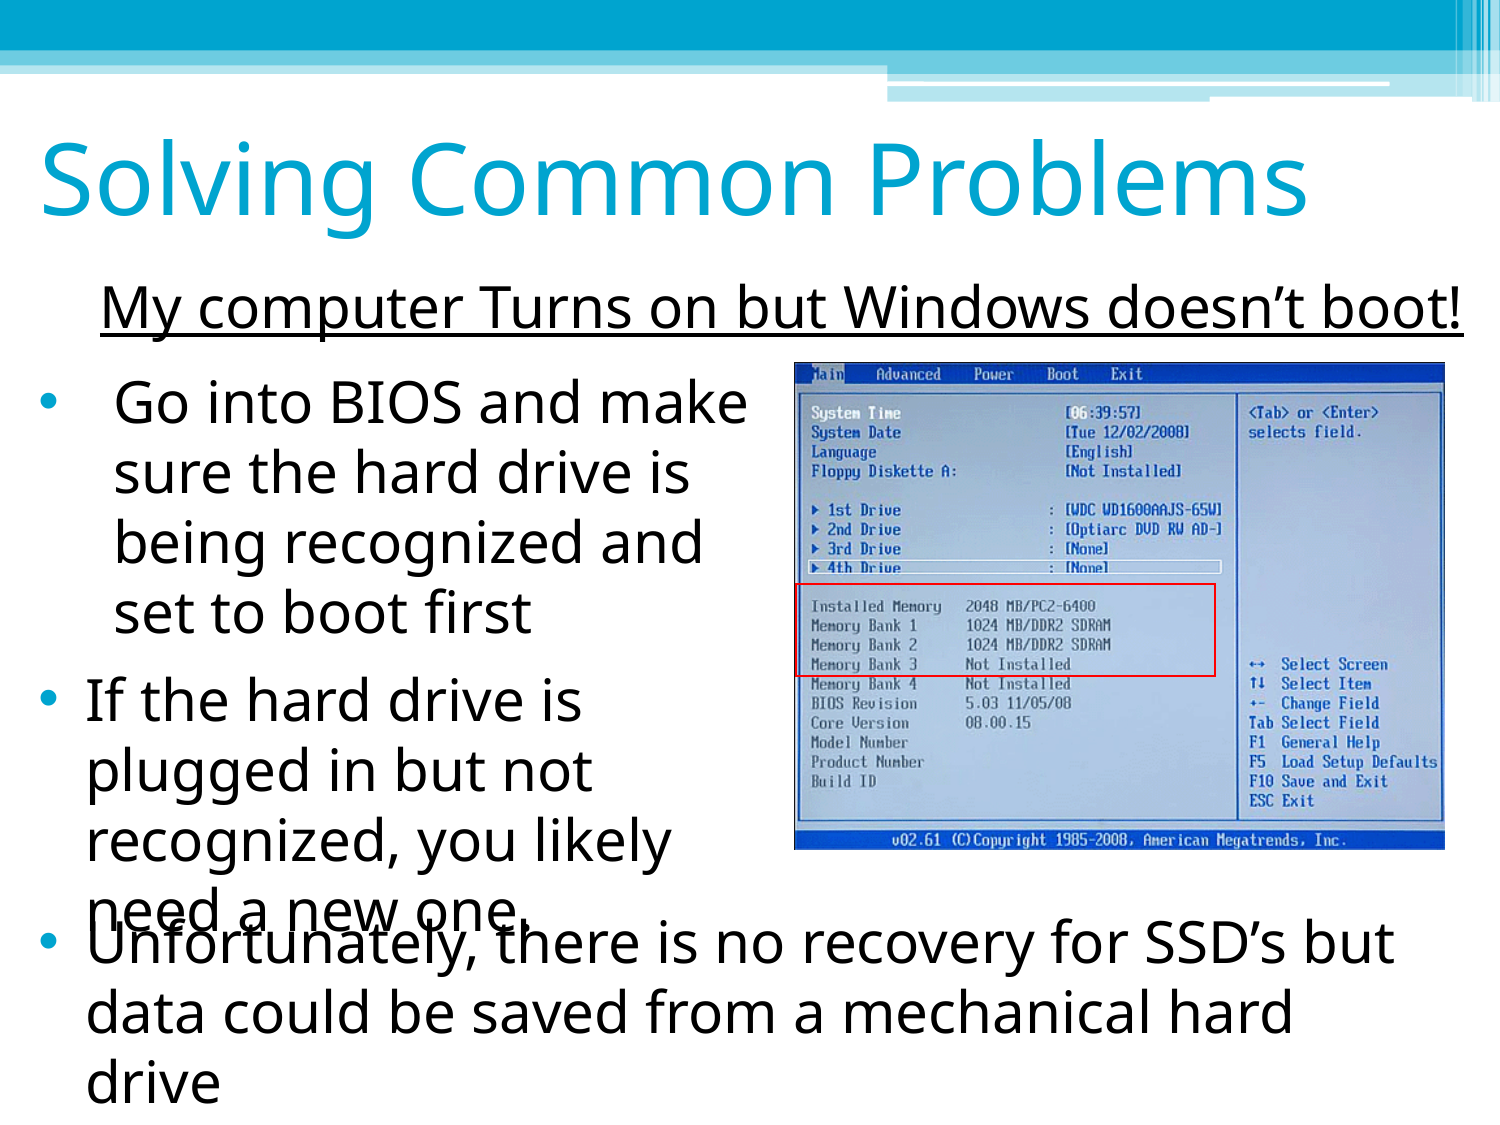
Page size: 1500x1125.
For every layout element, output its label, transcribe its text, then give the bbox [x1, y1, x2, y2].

list My computer Turns on but Windows doesn’t boot! [24, 263, 1500, 363]
title Solving Common Problems [24, 87, 1500, 263]
text_box Unfortunately, there is no recovery for SSD’s but data could be saved from a mechanical hard drive [23, 897, 1445, 1123]
picture [794, 362, 1445, 850]
text_box If the hard drive is plugged in but not recognized, you likely need a new one. [23, 655, 795, 897]
text_box Go into BIOS and make sure the hard drive is being recognized and set to boot first [23, 357, 794, 653]
